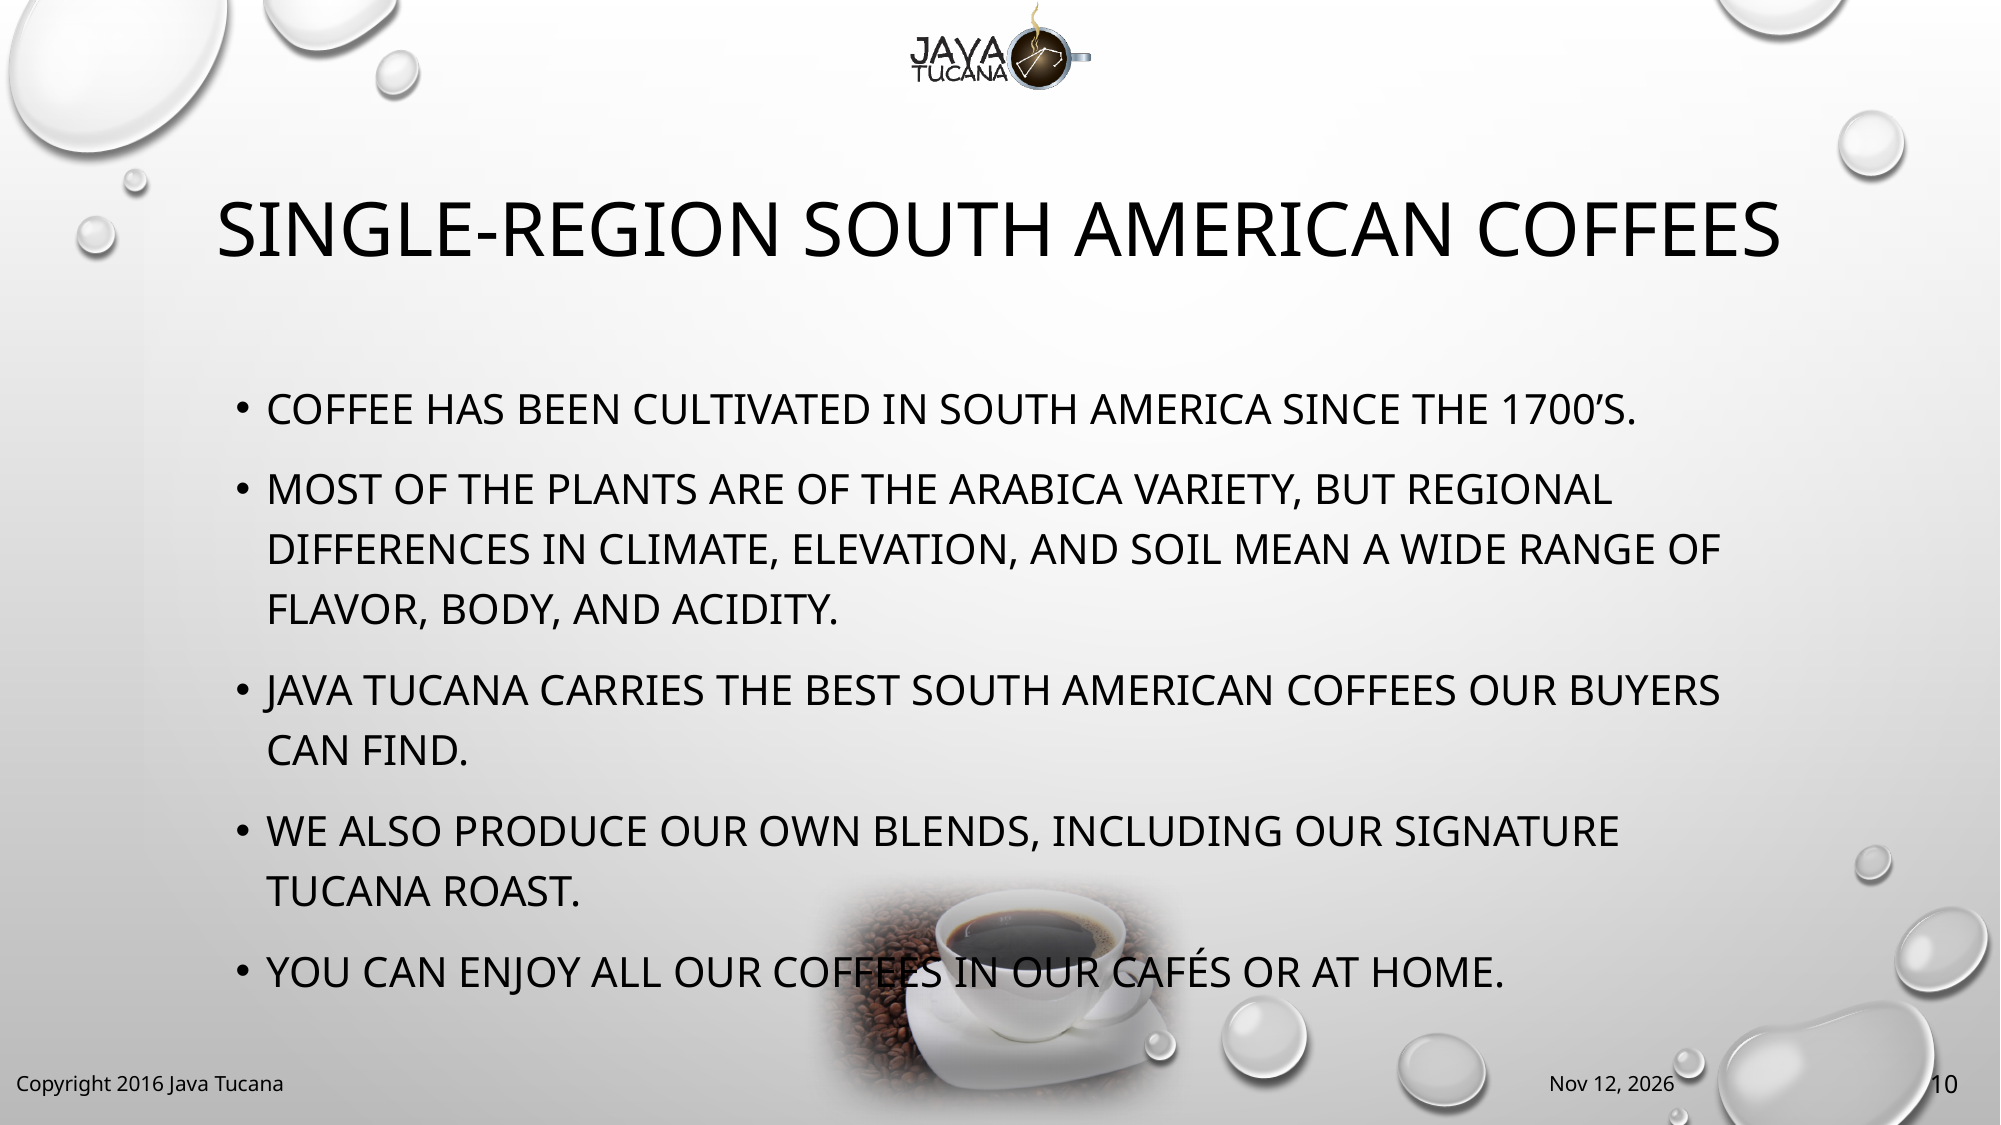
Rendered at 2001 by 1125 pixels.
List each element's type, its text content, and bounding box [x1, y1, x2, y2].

footer Copyright 2016 Java Tucana [1, 1055, 1096, 1116]
picture [0, 0, 2001, 1125]
title Single-region South American coffees [149, 101, 1851, 364]
slide_number 10 [1848, 1055, 1974, 1116]
slide_number 13-Feb-16 [1239, 1055, 1690, 1116]
list Coffee has been cultivated in South America since the 1700’s. Most of the plants are of the Arabica variety, but regional differences in climate, elevation, and soil mean a wide range of flavor, body, and acidity. Java Tucana carries the best South American coffees our buyers can find. We also produce our own blends, including our signature Tucana Roast. You can enjoy all our coffees in our cafés or at home. [220, 364, 1790, 1025]
